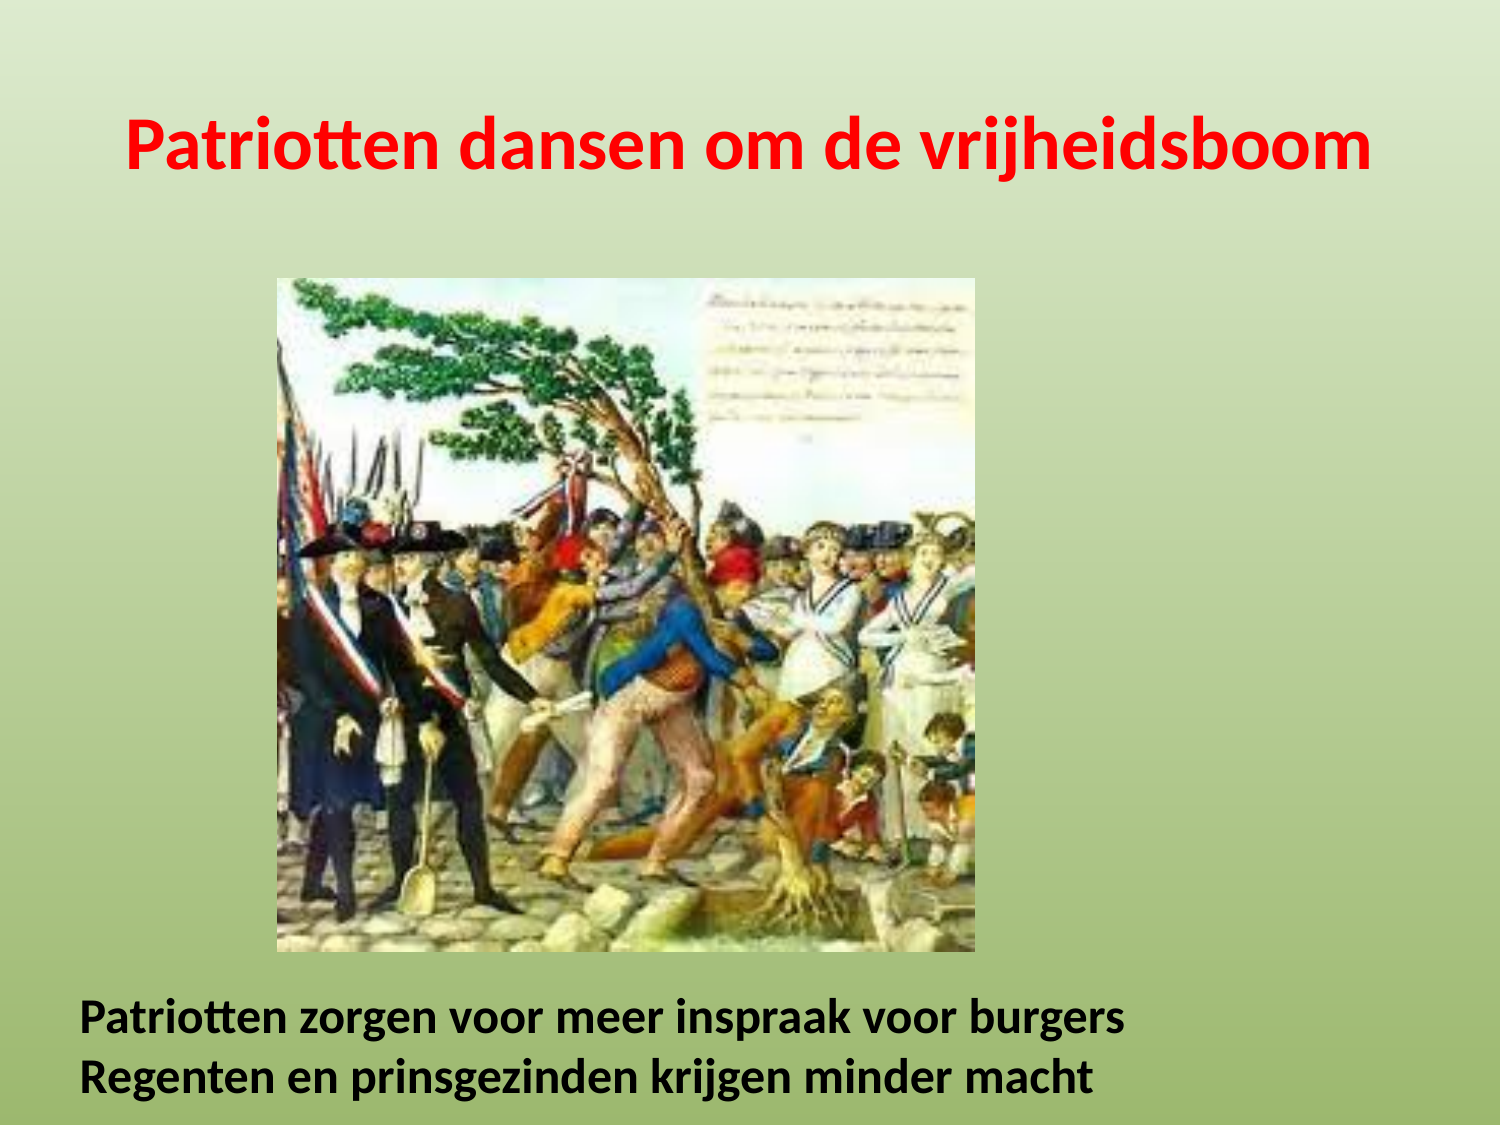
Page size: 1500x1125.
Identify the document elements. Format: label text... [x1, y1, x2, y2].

title Patriotten dansen om de vrijheidsboom [75, 45, 1425, 233]
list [277, 278, 975, 952]
text_box Patriotten zorgen voor meer inspraak voor burgers Regenten en prinsgezinden krijgen minder macht [64, 975, 1424, 1111]
